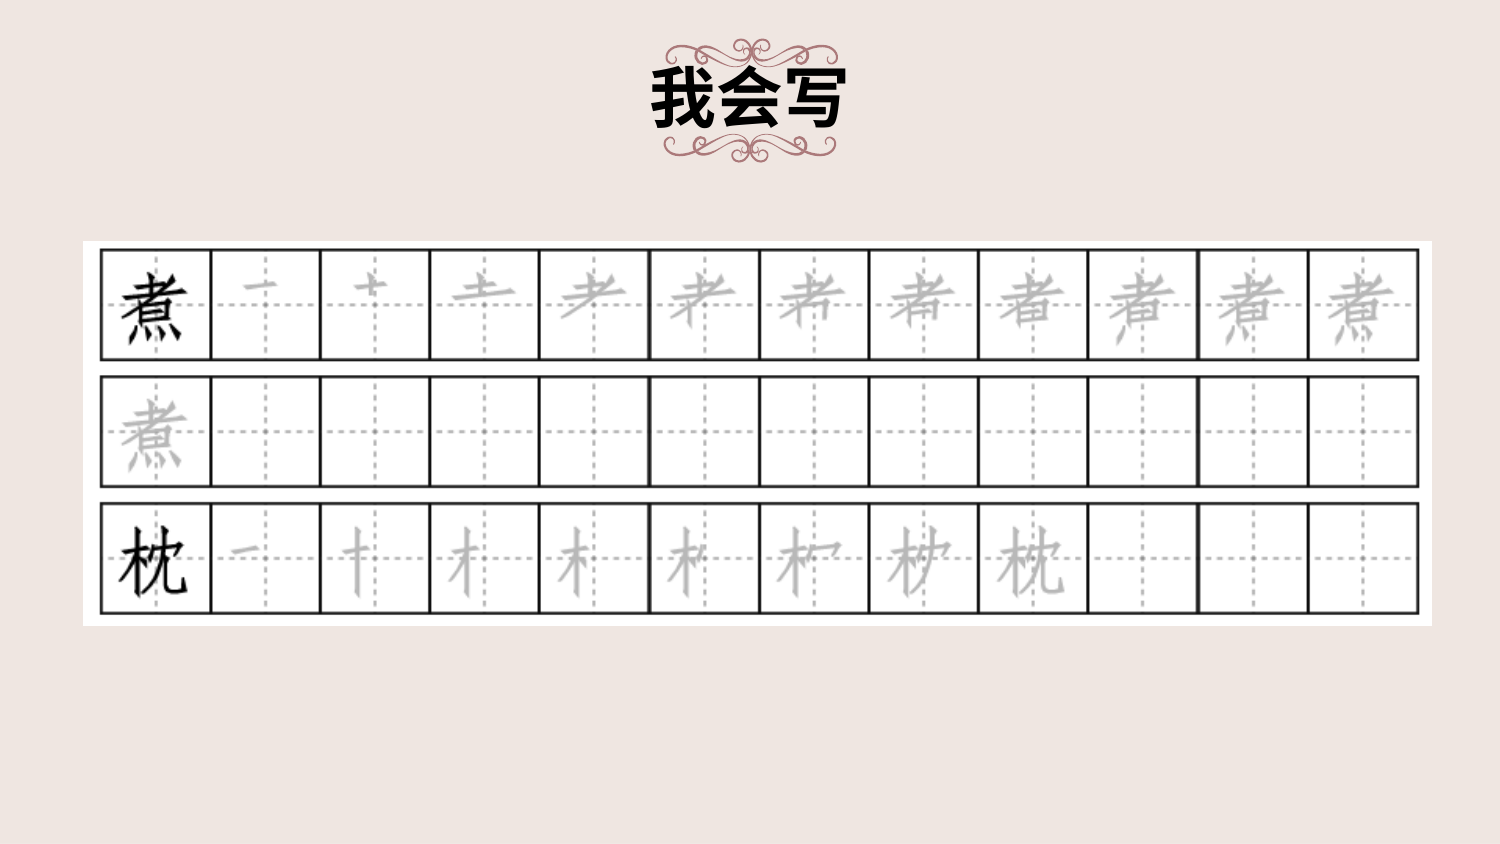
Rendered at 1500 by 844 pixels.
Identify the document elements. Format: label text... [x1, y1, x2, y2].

title 我会写 [352, 70, 1148, 131]
picture [83, 241, 1432, 626]
